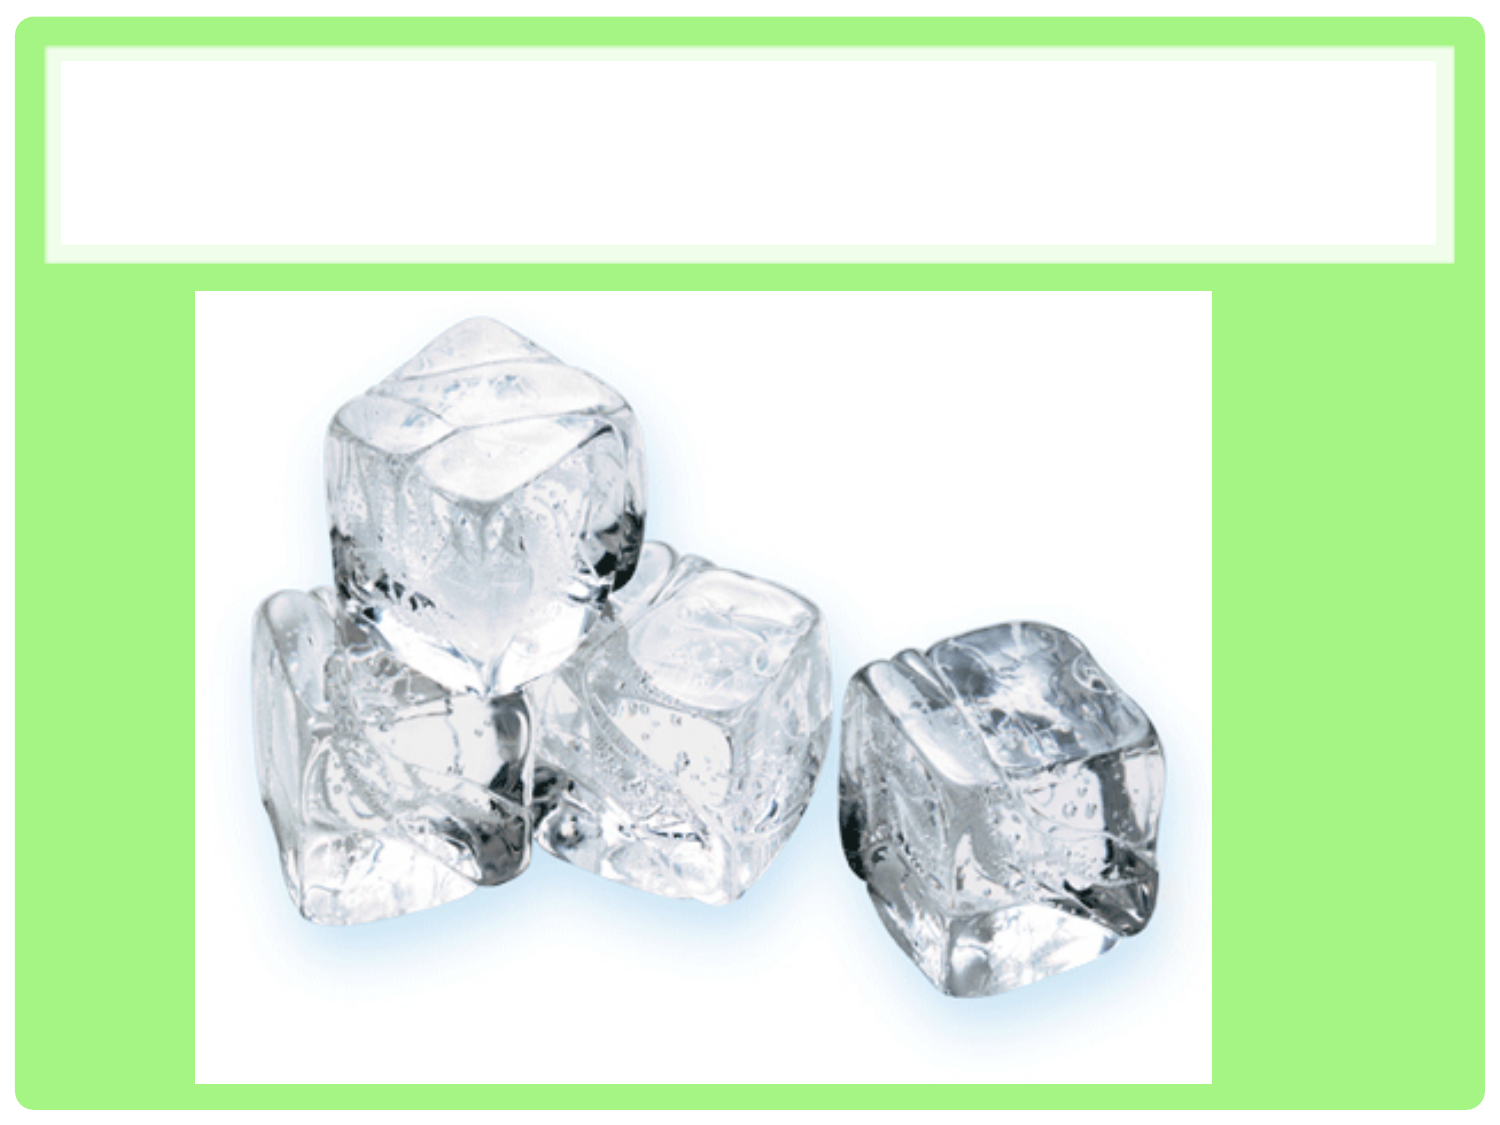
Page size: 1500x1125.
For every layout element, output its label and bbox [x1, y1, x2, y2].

picture [194, 291, 1212, 1084]
